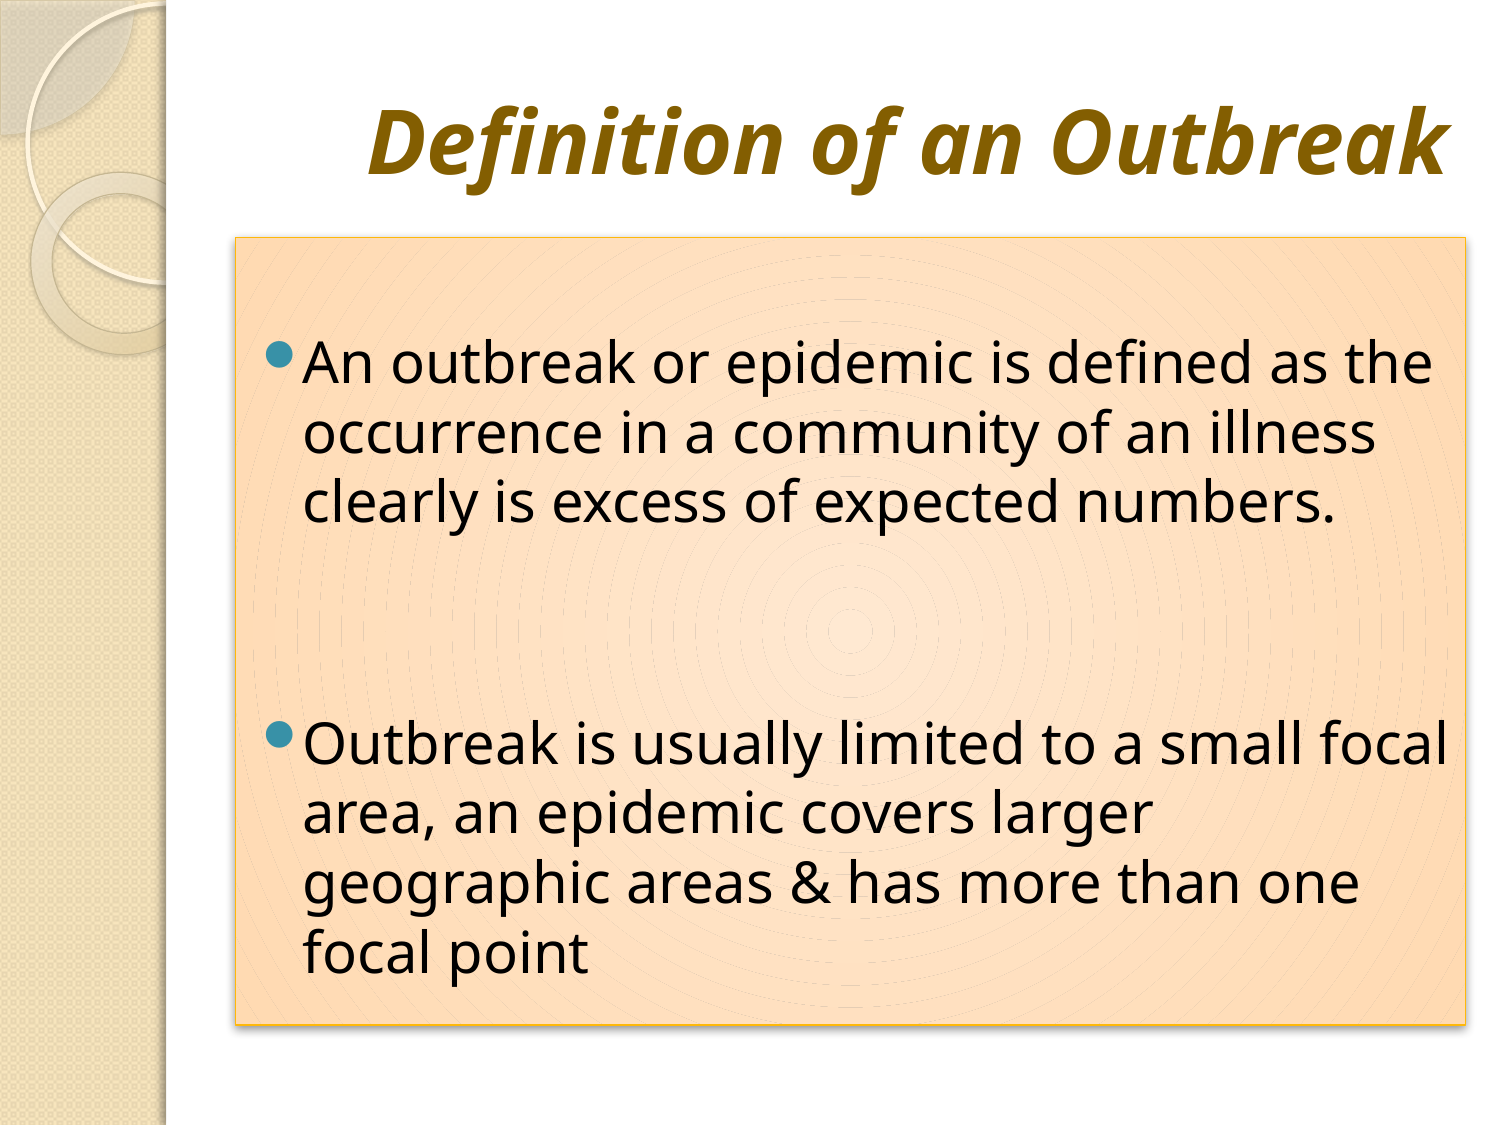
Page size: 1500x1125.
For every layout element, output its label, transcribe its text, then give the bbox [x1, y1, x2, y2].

list An outbreak or epidemic is defined as the occurrence in a community of an illness clearly is excess of expected numbers. Outbreak is usually limited to a small focal area, an epidemic covers larger geographic areas & has more than one focal point [235, 237, 1466, 1026]
title Definition of an Outbreak [235, 45, 1466, 233]
